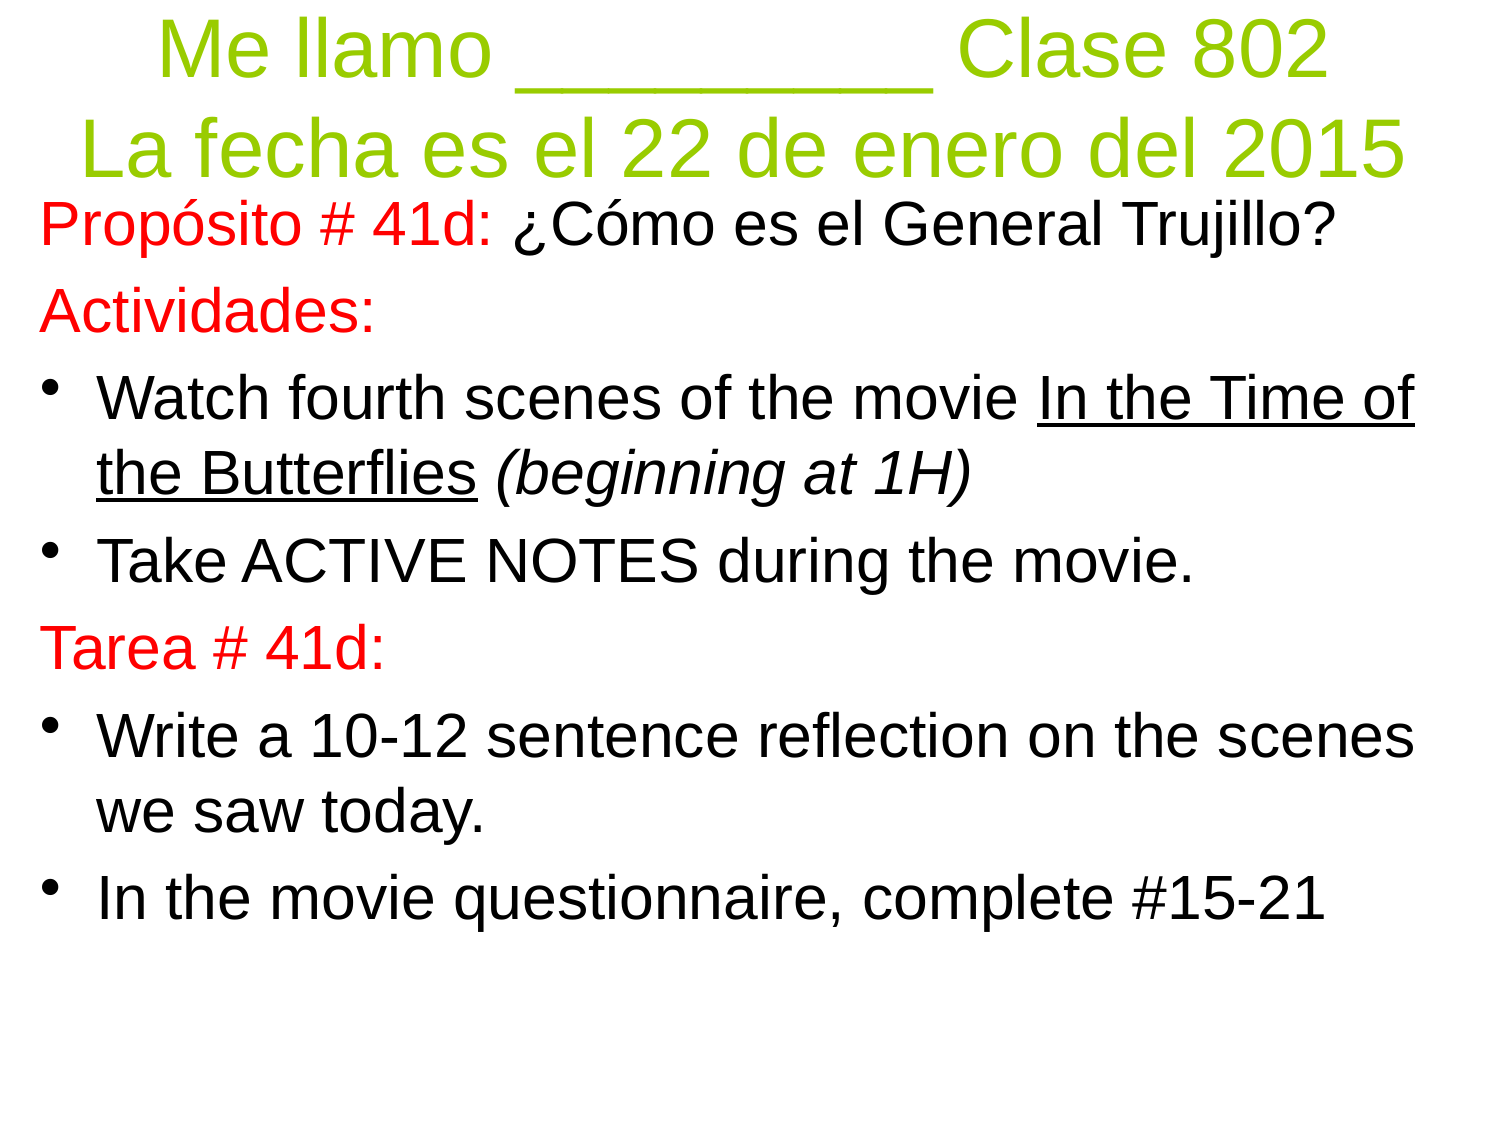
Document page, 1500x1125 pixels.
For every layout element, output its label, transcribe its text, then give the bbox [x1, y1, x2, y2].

title Me llamo _________ Clase 802 La fecha es el 22 de enero del 2015 [24, 0, 1463, 174]
text_box Propósito # 41d: ¿Cómo es el General Trujillo? Actividades: Watch fourth scenes of the movie In the Time of the Butterflies (beginning at 1H) Take ACTIVE NOTES during the movie. Tarea # 41d: Write a 10-12 sentence reflection on the scenes we saw today. In the movie questionnaire, complete #15-21 [24, 174, 1463, 1000]
